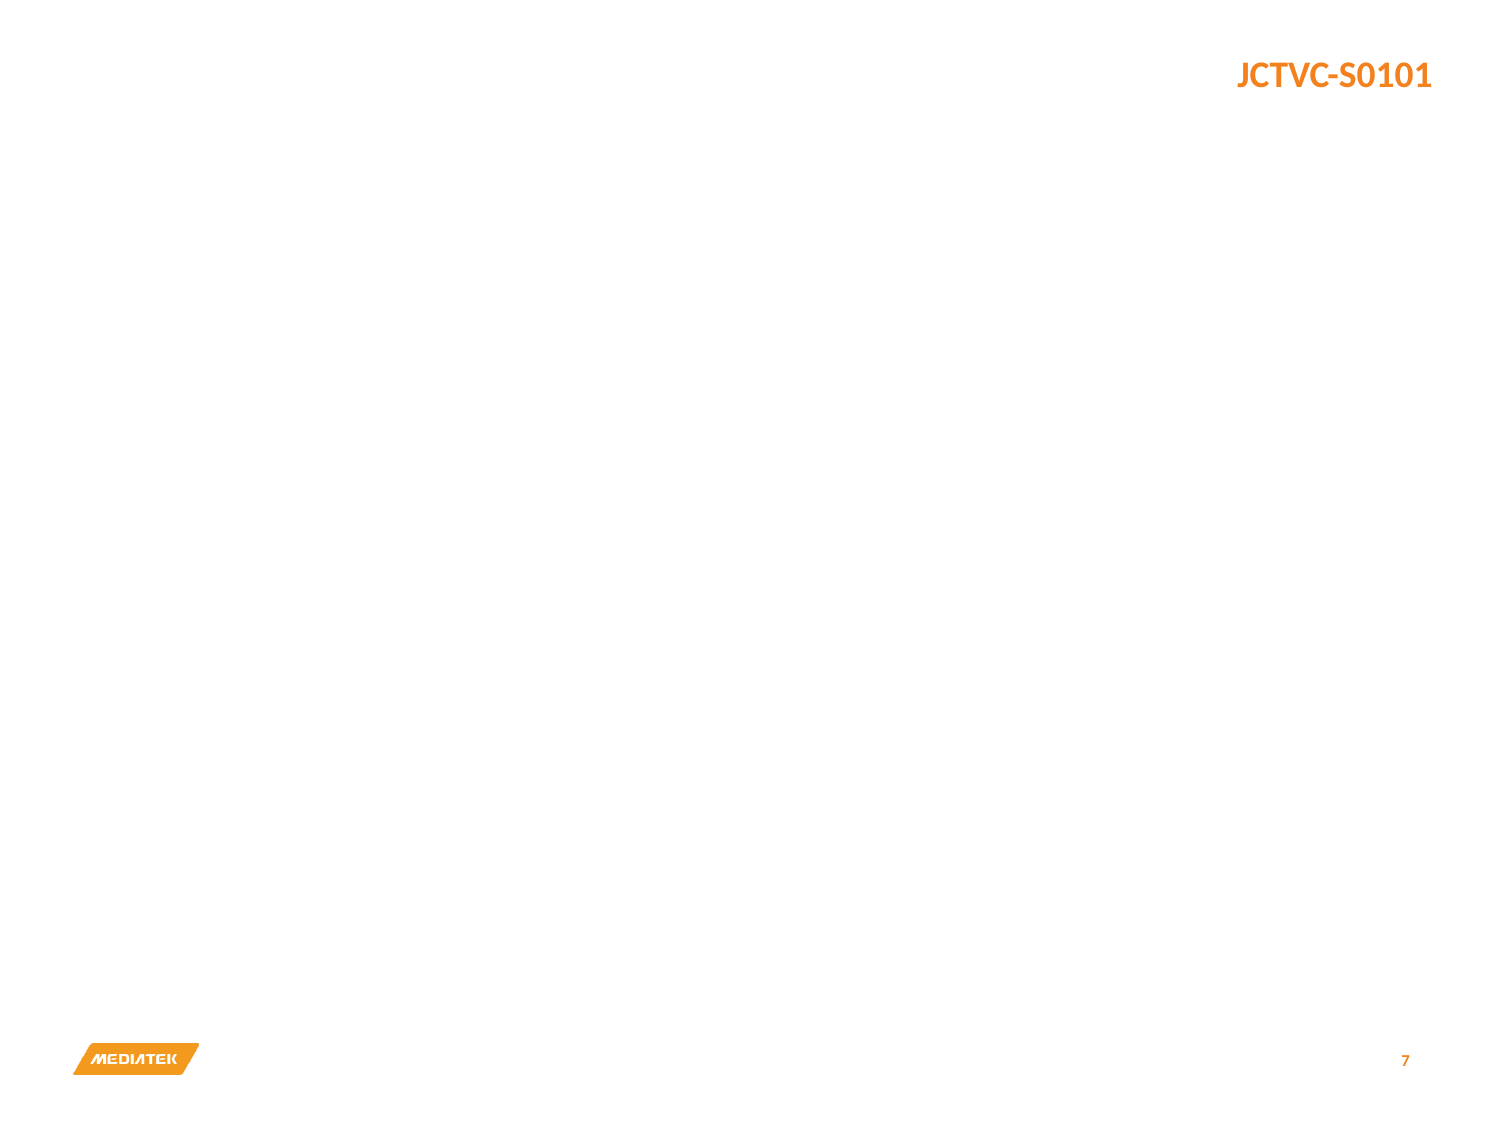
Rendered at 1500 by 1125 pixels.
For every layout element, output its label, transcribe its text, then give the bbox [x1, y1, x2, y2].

slide_number 7 [1251, 1029, 1425, 1090]
picture [73, 1043, 199, 1075]
